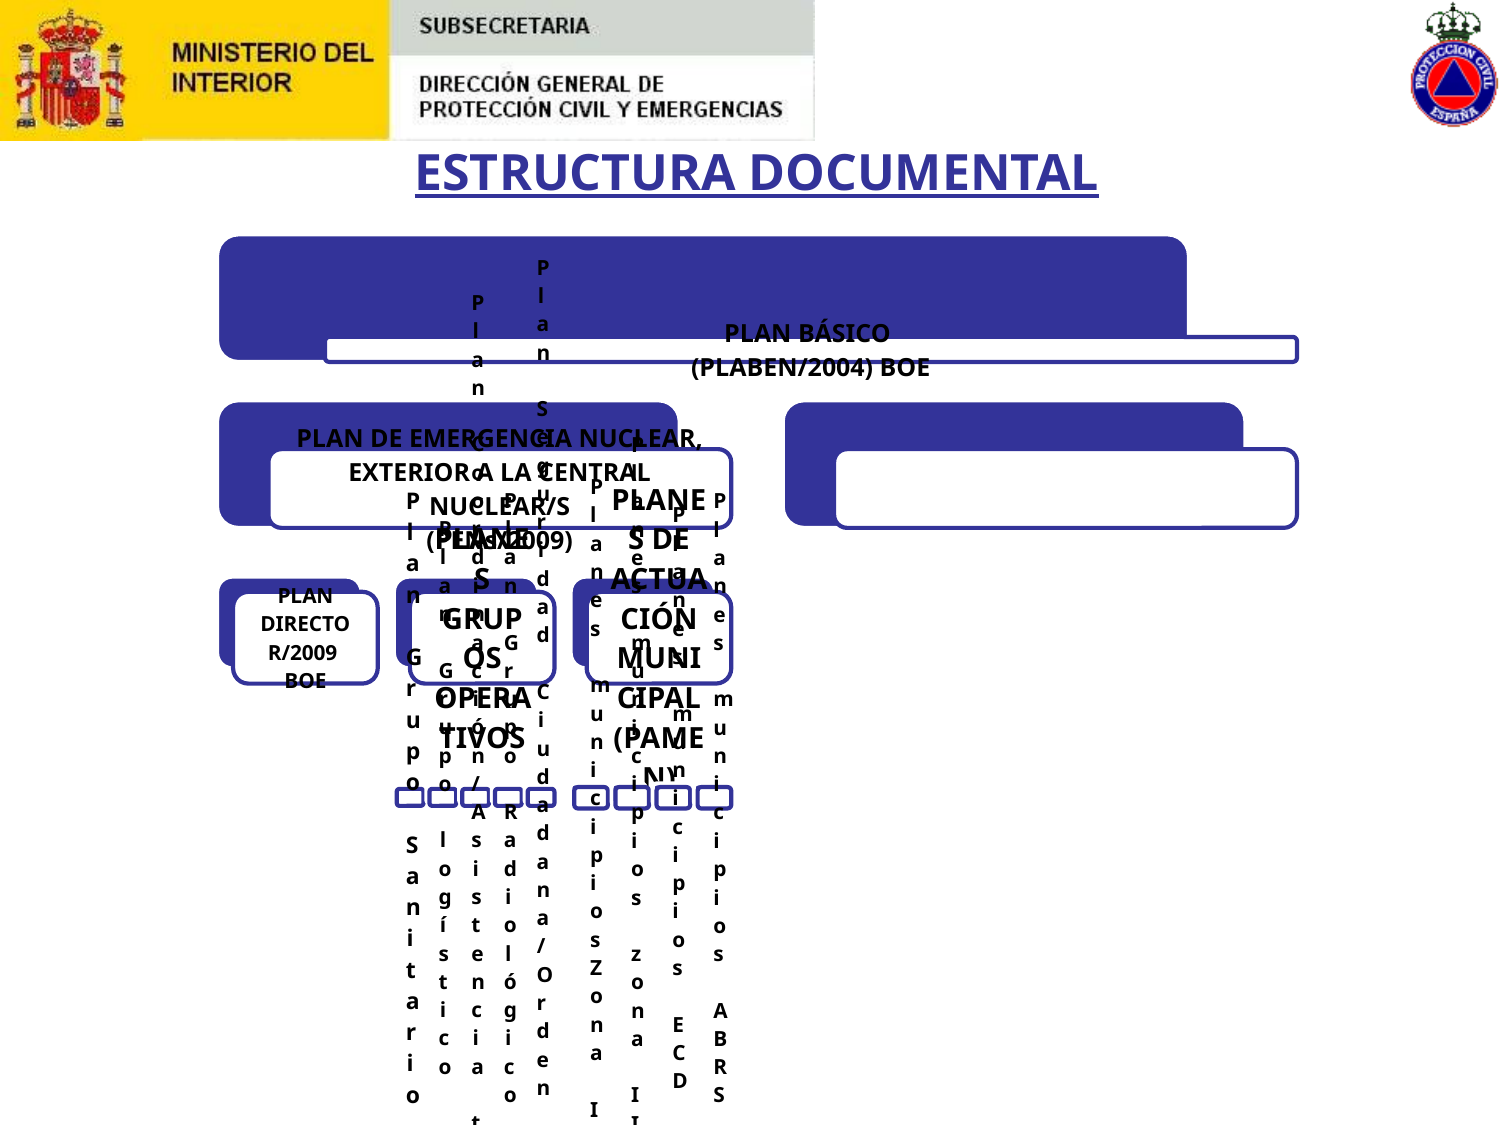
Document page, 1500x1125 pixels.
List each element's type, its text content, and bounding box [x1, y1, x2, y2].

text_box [81, 234, 1433, 1026]
picture [0, 0, 815, 141]
picture [1408, 0, 1500, 132]
title ESTRUCTURA DOCUMENTAL [81, 140, 1433, 200]
